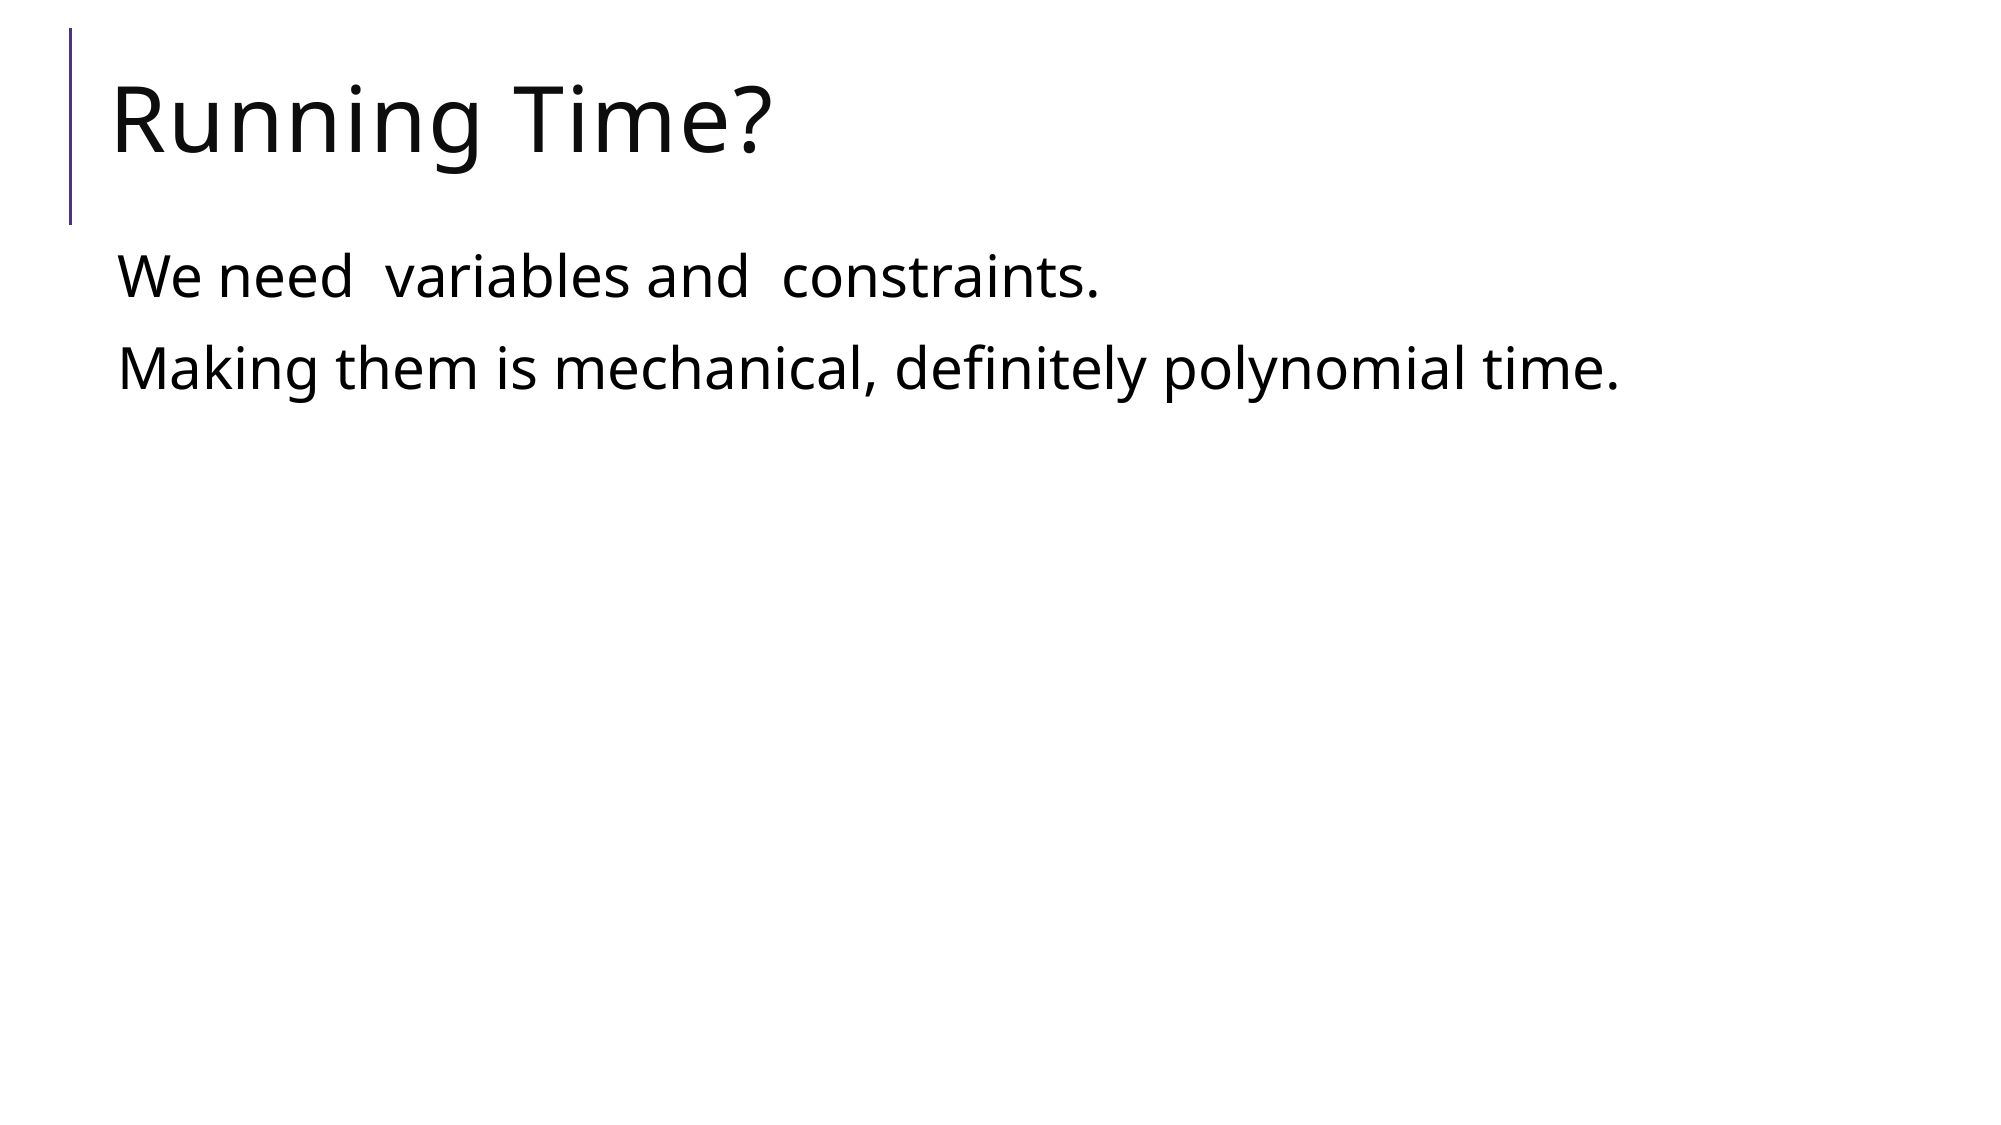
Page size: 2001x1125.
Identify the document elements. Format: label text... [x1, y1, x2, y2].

title Running Time? [94, 43, 1930, 210]
